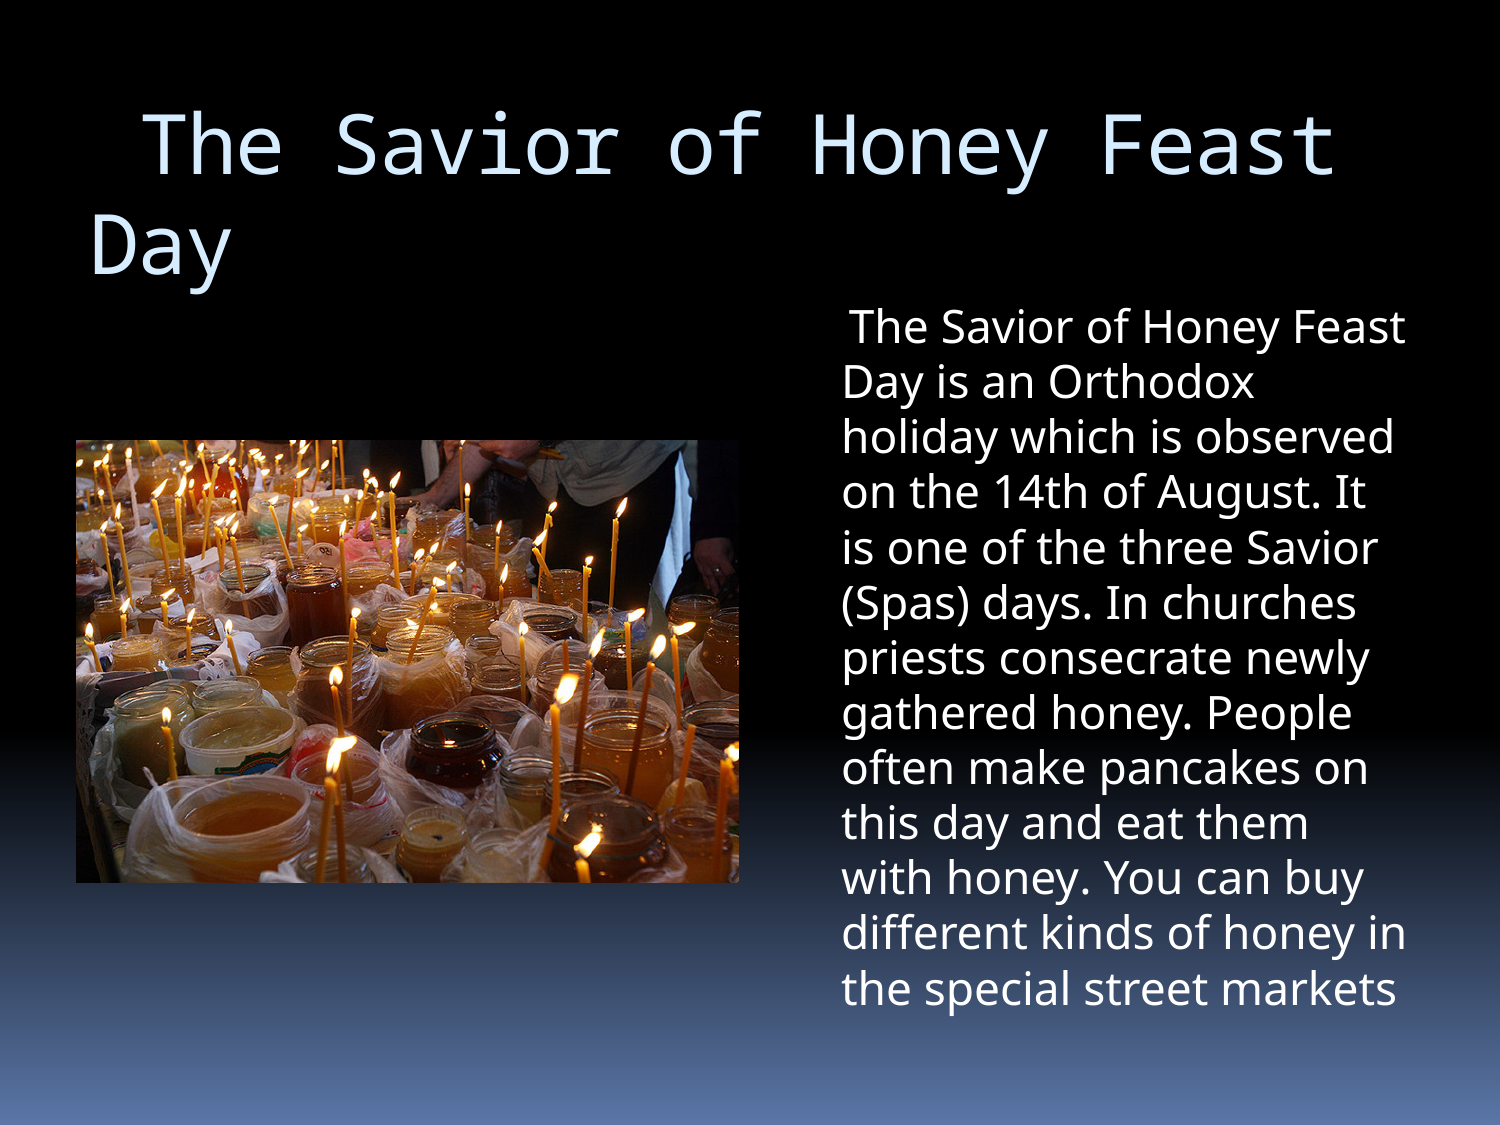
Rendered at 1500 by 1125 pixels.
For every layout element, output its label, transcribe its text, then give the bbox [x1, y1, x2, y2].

list The Savior of Honey Feast Day is an Orthodox holiday which is observed on the 14th of August. It is one of the three Savior (Spas) days. In churches priests consecrate newly gathered honey. People often make pancakes on this day and eat them with honey. You can buy different kinds of honey in the special street markets [763, 290, 1427, 1033]
title The Savior of Honey Feast Day [75, 83, 1425, 234]
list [75, 440, 740, 883]
